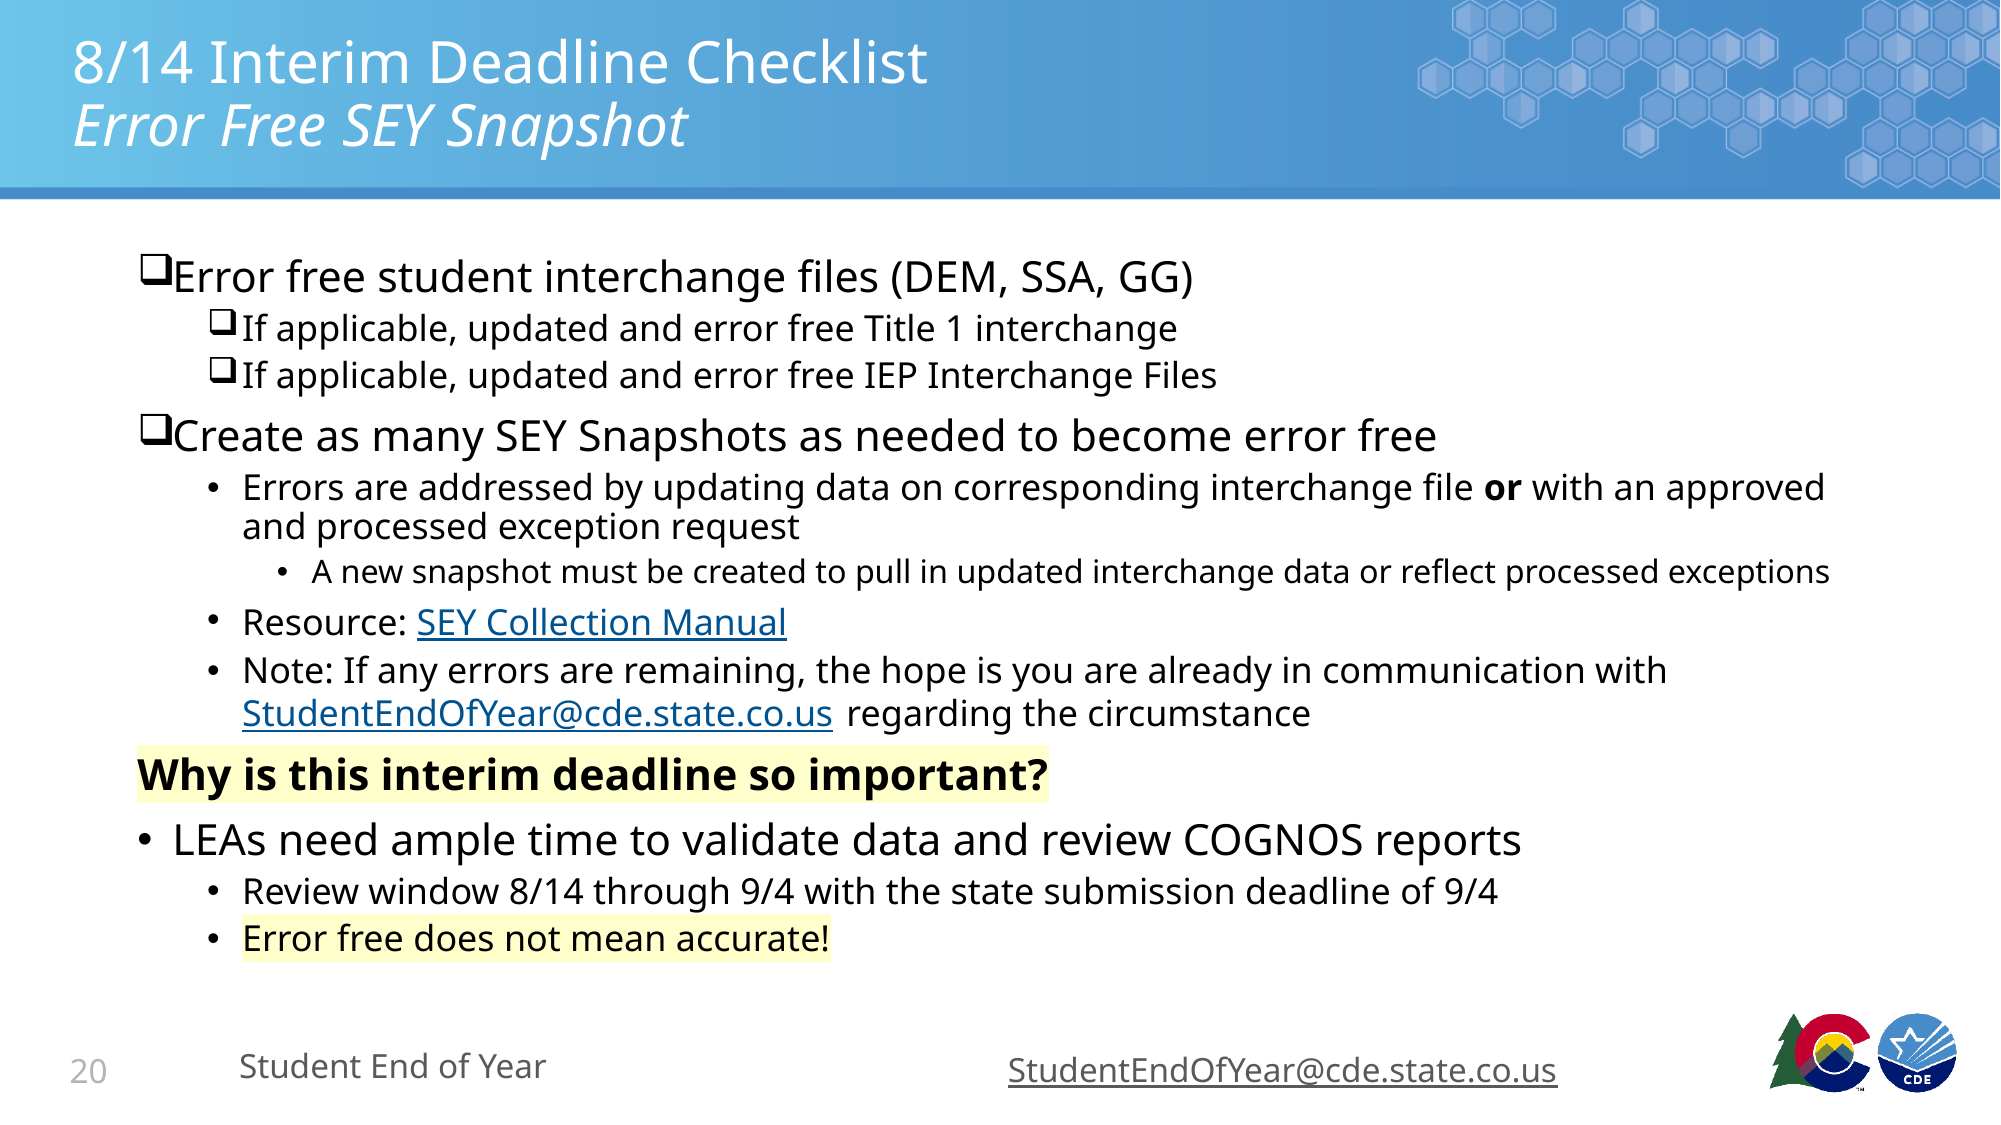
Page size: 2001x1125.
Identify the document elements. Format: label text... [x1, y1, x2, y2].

slide_number 20 [54, 1042, 191, 1103]
list Student End of Year [224, 1042, 960, 1103]
picture [1768, 1012, 1957, 1093]
title 8/14 Interim Deadline Checklist Error Free SEY Snapshot [72, 33, 1396, 182]
list Error free student interchange files (DEM, SSA, GG) If applicable, updated and error free Title 1 interchange If applicable, updated and error free IEP Interchange Files Create as many SEY Snapshots as needed to become error free Errors are addressed by updating data on corresponding interchange file or with an approved and processed exception request A new snapshot must be created to pull in updated interchange data or reflect processed exceptions Resource: SEY Collection Manual Note: If any errors are remaining, the hope is you are already in communication with StudentEndOfYear@cde.state.co.us regarding the circumstance Why is this interim deadline so important? LEAs need ample time to validate data and review COGNOS reports Review window 8/14 through 9/4 with the state submission deadline of 9/4 Error free does not mean accurate! [137, 254, 1863, 969]
list StudentEndOfYear@cde.state.co.us [992, 1042, 1714, 1103]
picture [0, 0, 2000, 200]
